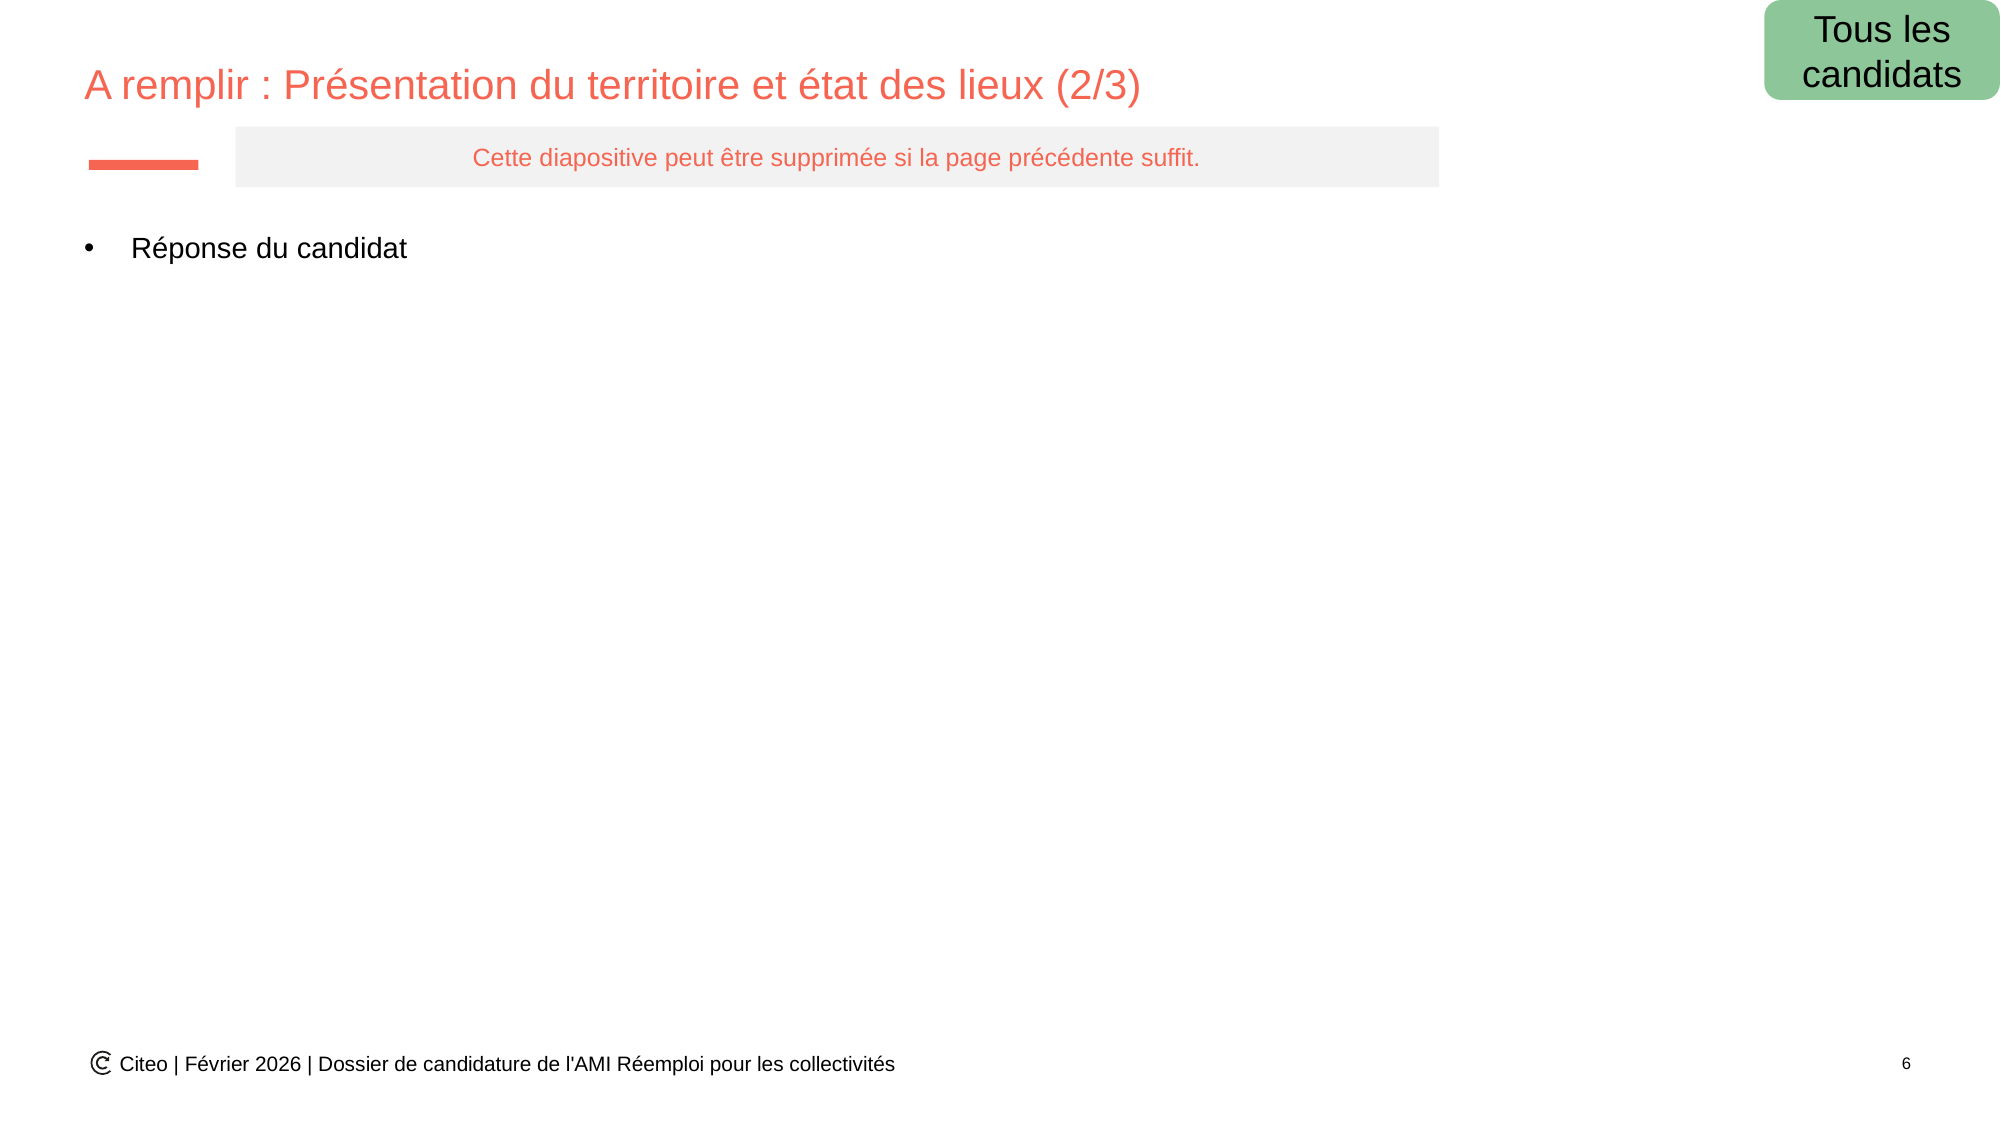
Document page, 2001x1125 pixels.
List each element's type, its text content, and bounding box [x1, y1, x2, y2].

text_box Réponse du candidat [68, 221, 1826, 1009]
text_box Cette diapositive peut être supprimée si la page précédente suffit. [235, 126, 1440, 188]
slide_number 6 [1808, 1032, 1927, 1094]
title A remplir : Présentation du territoire et état des lieux (2/3) [69, 16, 1927, 149]
footer Citeo | Février 2026 | Dossier de candidature de l'AMI Réemploi pour les collectivités [119, 1032, 1799, 1093]
text_box Tous les candidats [1763, 0, 2000, 102]
